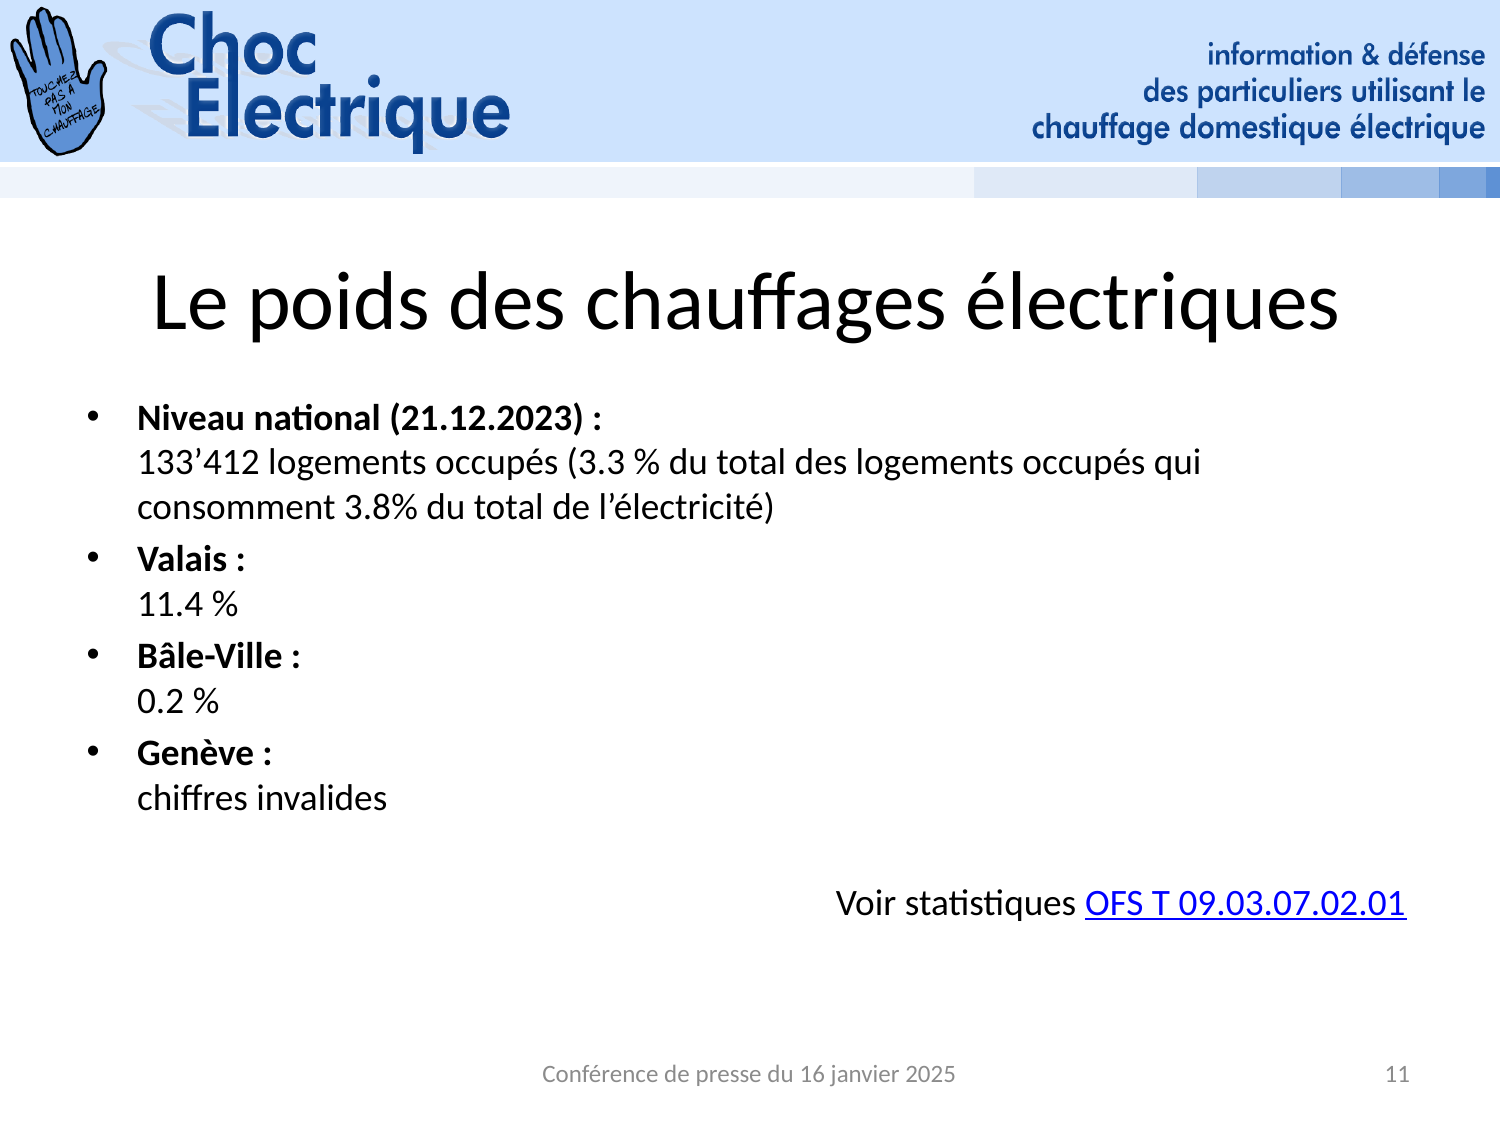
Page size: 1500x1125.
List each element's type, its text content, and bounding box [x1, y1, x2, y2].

footer Conférence de presse du 16 janvier 2025 [512, 1042, 988, 1103]
list Niveau national (21.12.2023) : 133’412 logements occupés (3.3 % du total des logements occupés qui consomment 3.8% du total de l’électricité) Valais : 11.4 % Bâle-Ville : 0.2 % Genève : chiffres invalides Voir statistiques OFS T 09.03.07.02.01 [71, 385, 1422, 934]
picture [0, 0, 1500, 210]
title Le poids des chauffages électriques [71, 219, 1422, 374]
slide_number 11 [1074, 1042, 1425, 1103]
